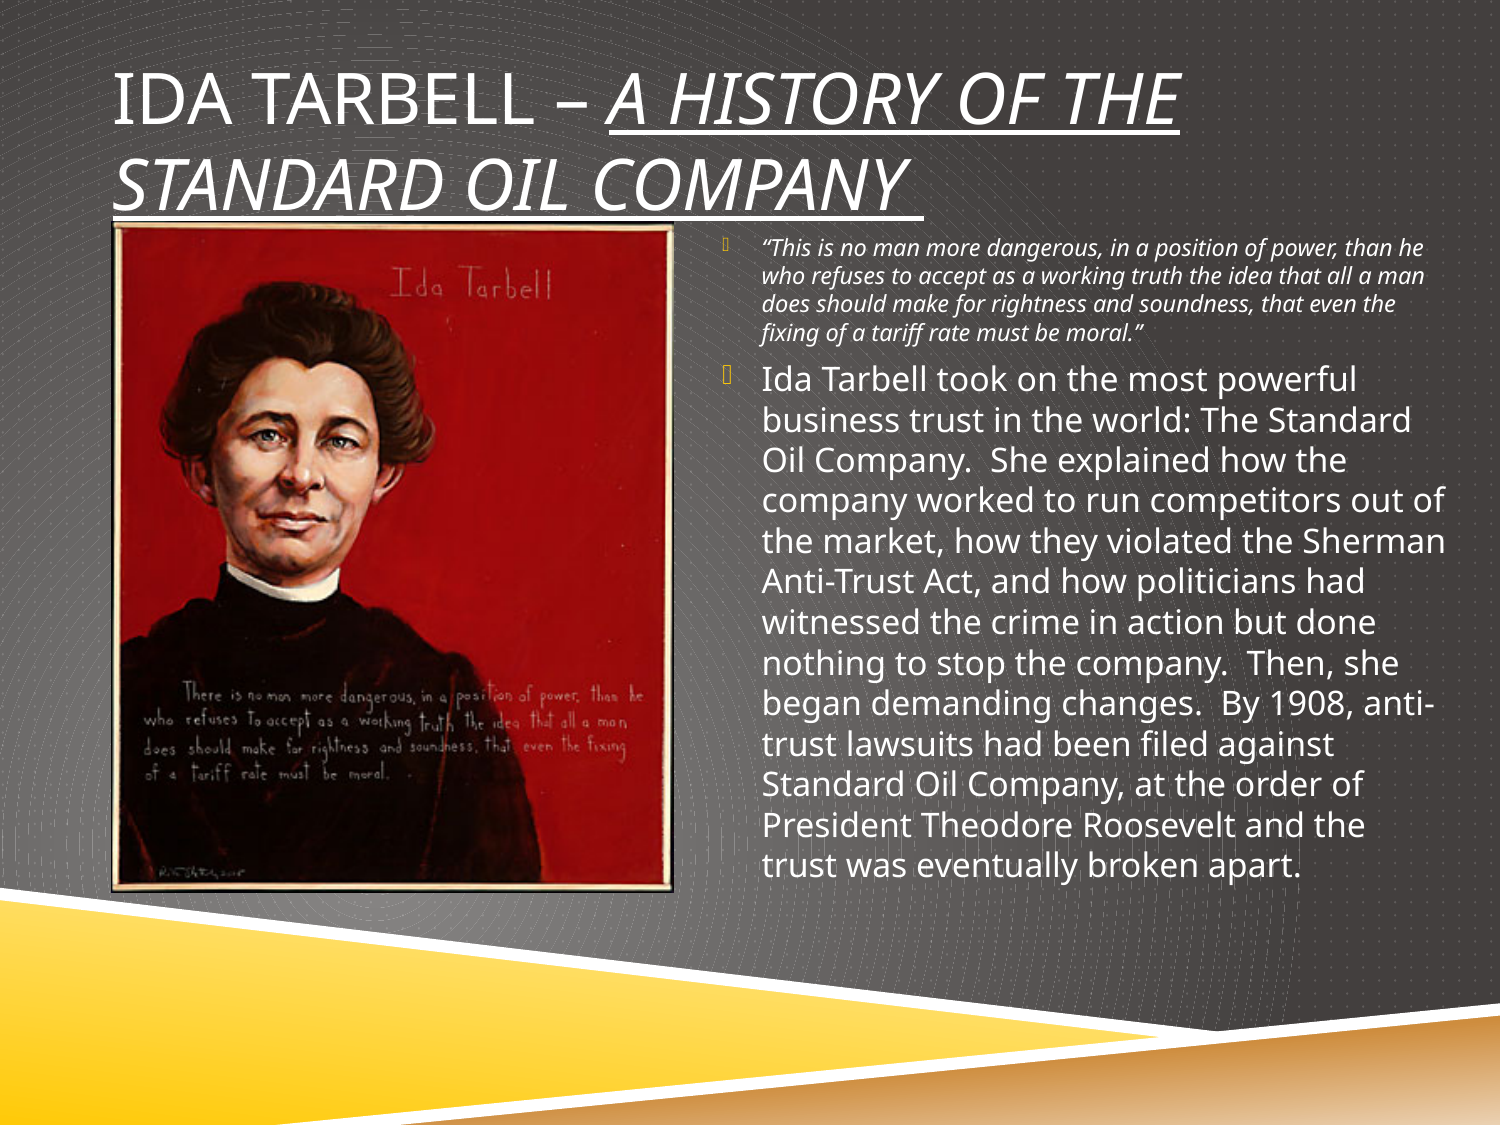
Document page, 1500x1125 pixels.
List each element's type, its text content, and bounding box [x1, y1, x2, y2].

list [111, 220, 675, 893]
title Ida Tarbell – A History of the Standard Oil Company [112, 45, 1388, 233]
list “This is no man more dangerous, in a position of power, than he who refuses to accept as a working truth the idea that all a man does should make for rightness and soundness, that even the fixing of a tariff rate must be moral.” Ida Tarbell took on the most powerful business trust in the world: The Standard Oil Company. She explained how the company worked to run competitors out of the market, how they violated the Sherman Anti-Trust Act, and how politicians had witnessed the crime in action but done nothing to stop the company. Then, she began demanding changes. By 1908, anti-trust lawsuits had been filed against Standard Oil Company, at the order of President Theodore Roosevelt and the trust was eventually broken apart. [712, 224, 1450, 938]
